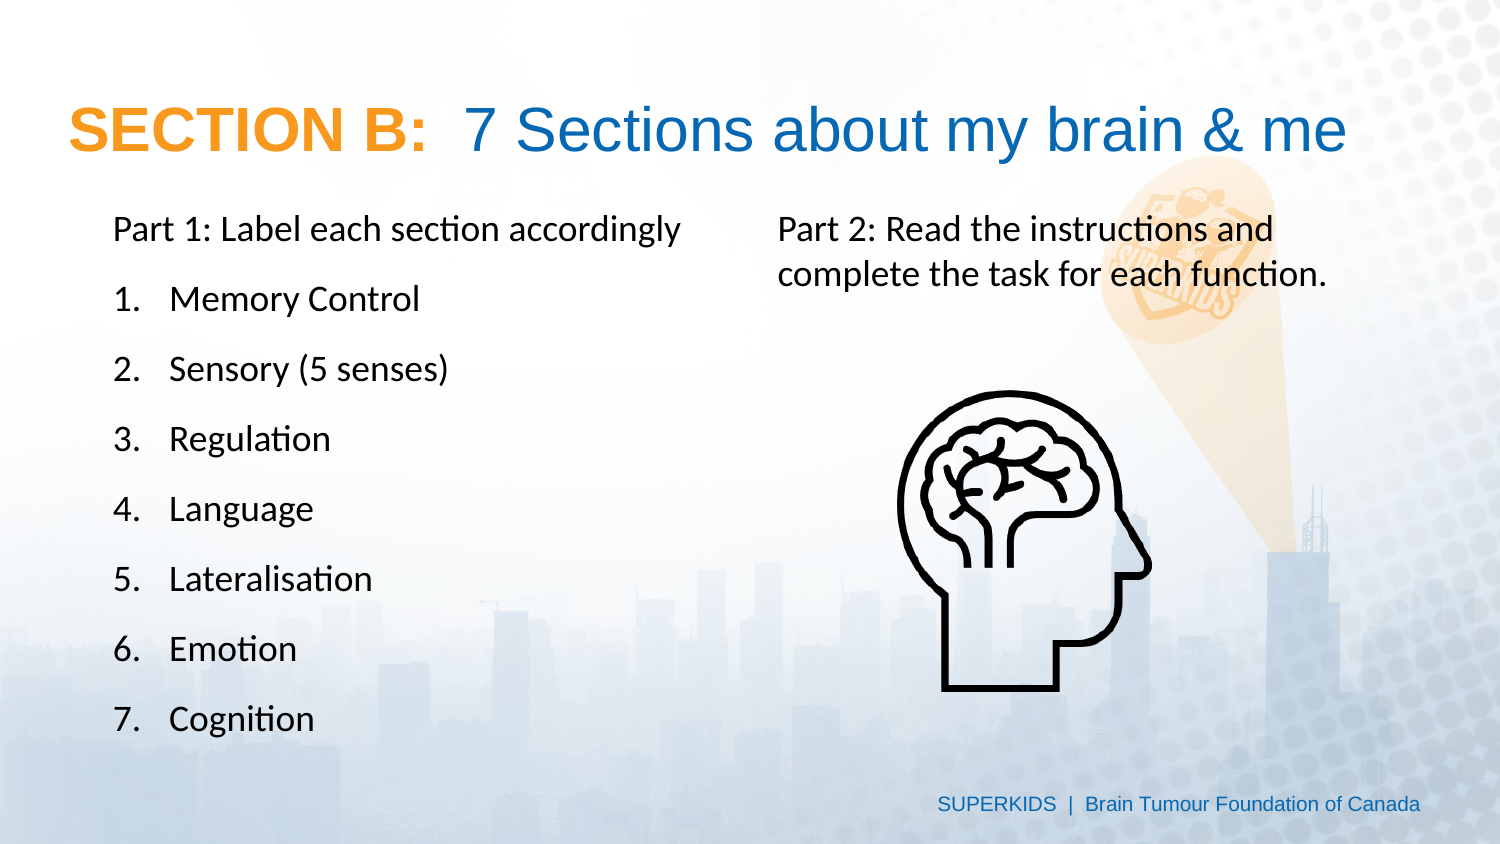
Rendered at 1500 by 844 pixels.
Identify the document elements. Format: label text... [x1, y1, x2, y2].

list Part 2: Read the instructions and complete the task for each function. [762, 196, 1426, 754]
title SECTION B: 7 Sections about my brain & me [52, 50, 1448, 192]
list Part 1: Label each section accordingly Memory Control Sensory (5 senses) Regulation Language Lateralisation Emotion Cognition [74, 196, 738, 754]
picture [0, 0, 1500, 844]
